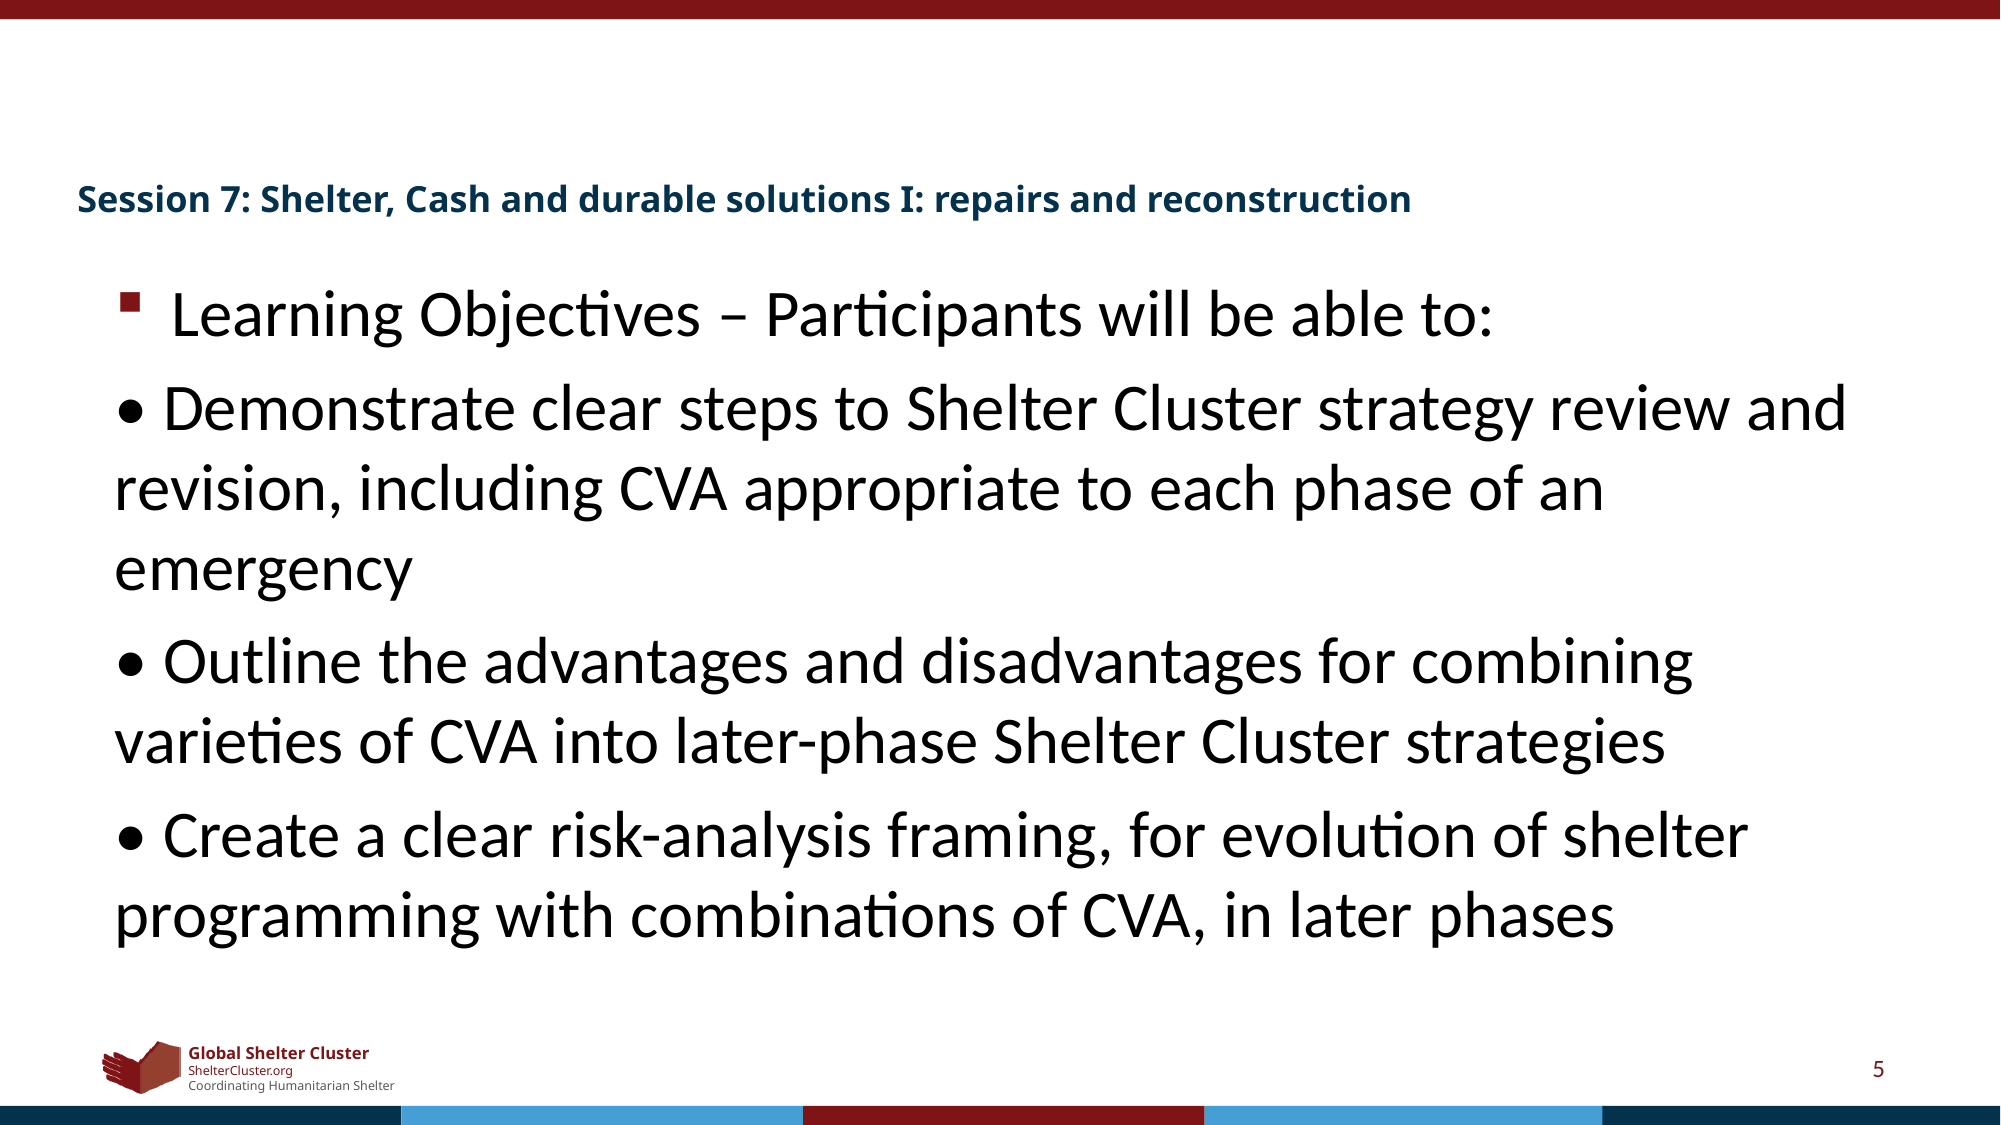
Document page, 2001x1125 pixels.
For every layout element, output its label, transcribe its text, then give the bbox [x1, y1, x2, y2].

list Learning Objectives – Participants will be able to: • Demonstrate clear steps to Shelter Cluster strategy review and revision, including CVA appropriate to each phase of an emergency • Outline the advantages and disadvantages for combining varieties of CVA into later-phase Shelter Cluster strategies • Create a clear risk-analysis framing, for evolution of shelter programming with combinations of CVA, in later phases [99, 262, 1900, 1005]
title Session 7: Shelter, Cash and durable solutions I: repairs and reconstruction [62, 168, 2000, 357]
picture [102, 1041, 181, 1094]
slide_number 5 [1433, 1037, 1900, 1098]
